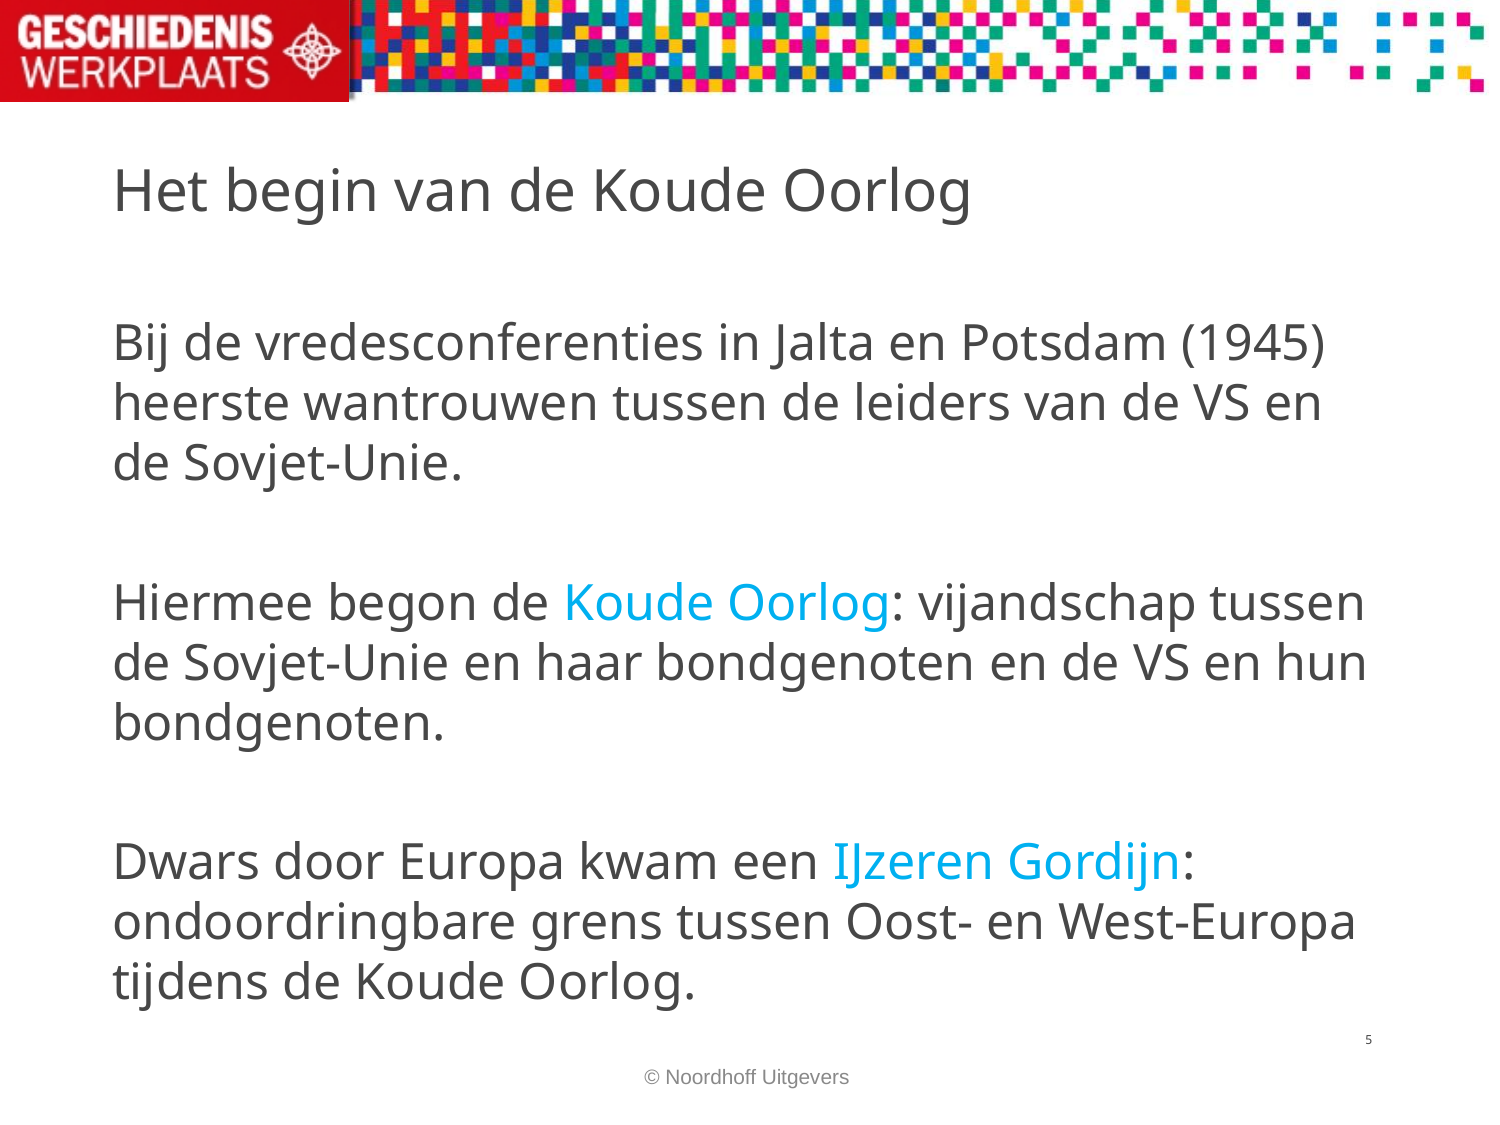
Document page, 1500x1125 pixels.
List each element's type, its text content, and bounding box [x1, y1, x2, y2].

list Bij de vredesconferenties in Jalta en Potsdam (1945) heerste wantrouwen tussen de leiders van de VS en de Sovjet-Unie. Hiermee begon de Koude Oorlog: vijandschap tussen de Sovjet-Unie en haar bondgenoten en de VS en hun bondgenoten. Dwars door Europa kwam een IJzeren Gordijn: ondoordringbare grens tussen Oost- en West-Europa tijdens de Koude Oorlog. [112, 302, 1409, 1024]
text_box © Noordhoff Uitgevers [512, 1045, 988, 1106]
slide_number 5 [1325, 1025, 1388, 1063]
title Het begin van de Koude Oorlog [112, 145, 1401, 256]
picture [0, 0, 1500, 1125]
